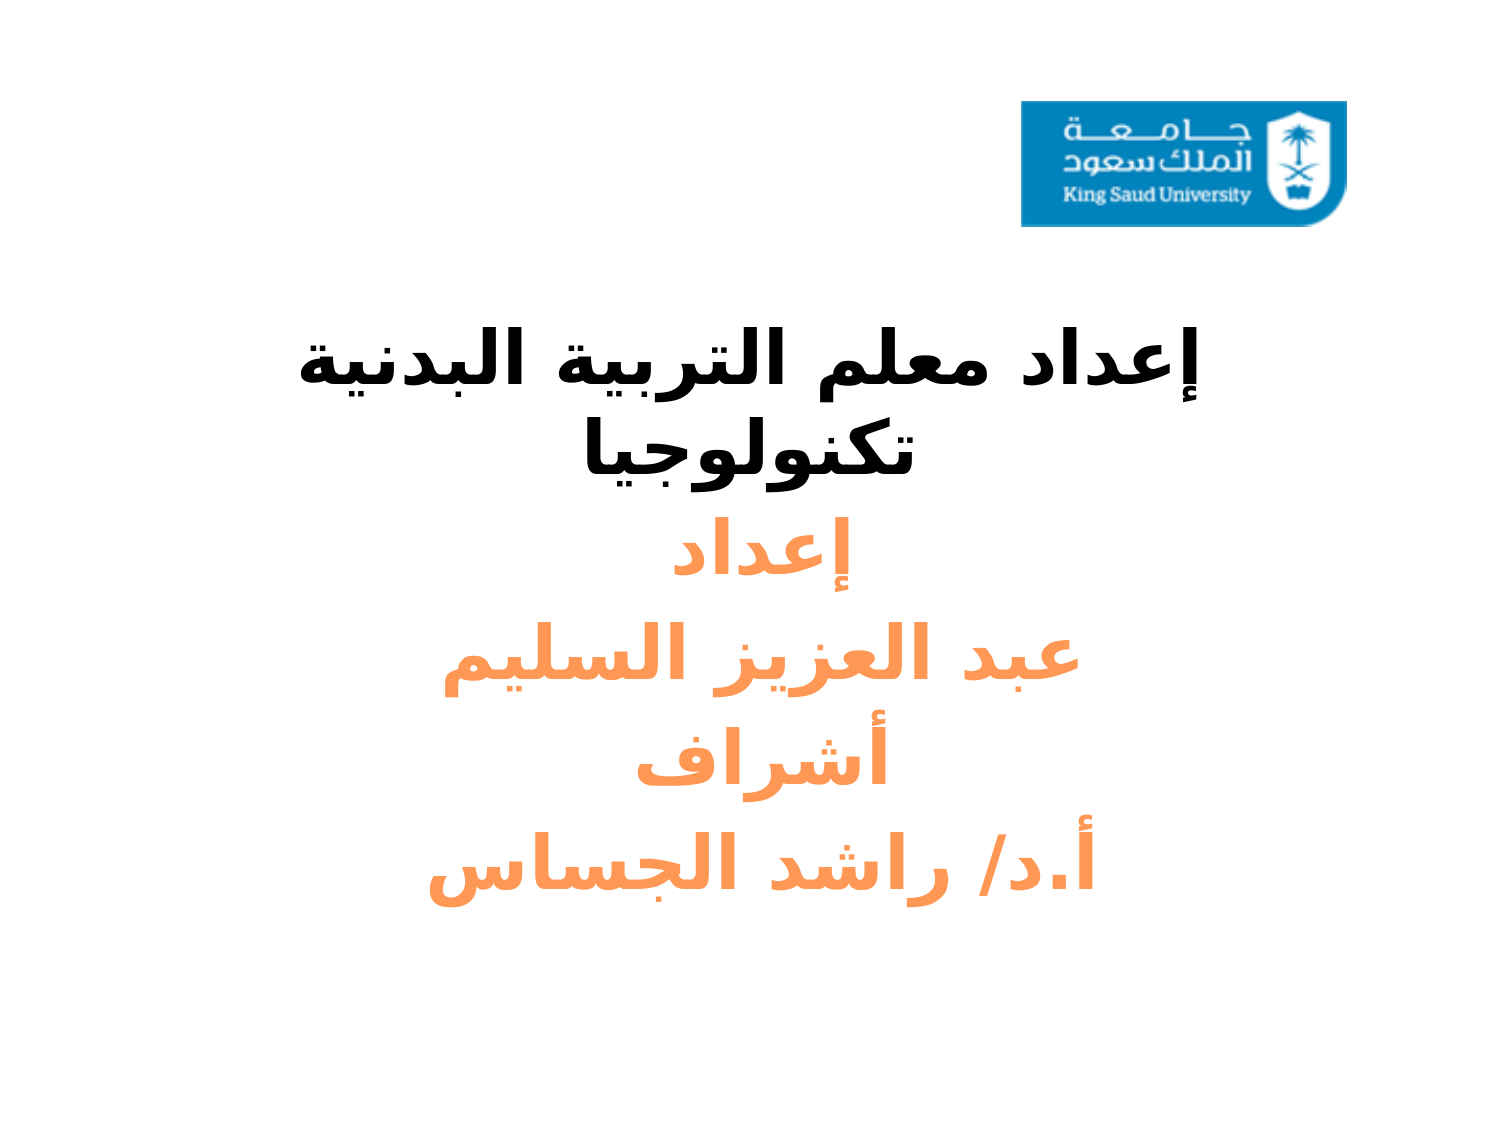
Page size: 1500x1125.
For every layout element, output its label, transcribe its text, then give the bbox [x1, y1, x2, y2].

picture [1021, 101, 1347, 227]
subtitle إعداد عبد العزيز السليم أشراف أ.د/ راشد الجساس [225, 492, 1275, 941]
title إعداد معلم التربية البدنية تكنولوجيا [112, 278, 1388, 521]
